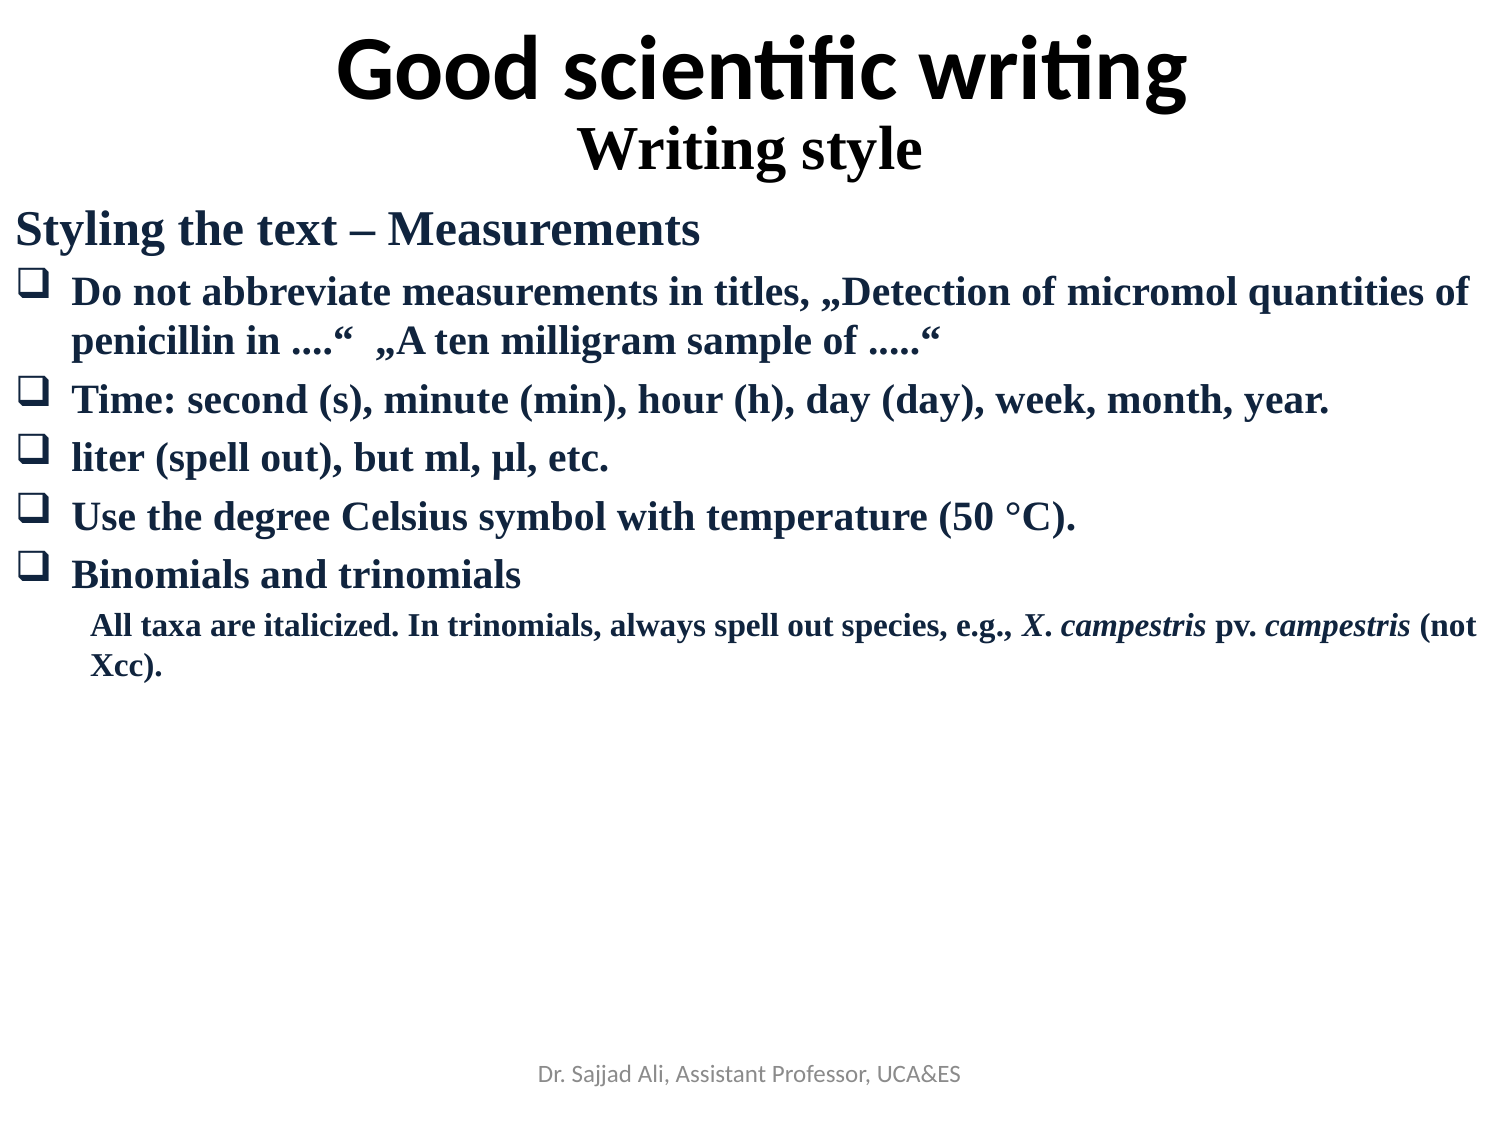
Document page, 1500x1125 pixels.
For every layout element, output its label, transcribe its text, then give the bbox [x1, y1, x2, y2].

text_box Writing style [561, 125, 939, 190]
footer Dr. Sajjad Ali, Assistant Professor, UCA&ES [512, 1042, 988, 1103]
subtitle Styling the text – Measurements Do not abbreviate measurements in titles, „Detection of micromol quantities of penicillin in ....“ „A ten milligram sample of .....“ Time: second (s), minute (min), hour (h), day (day), week, month, year. liter (spell out), but ml, µl, etc. Use the degree Celsius symbol with temperature (50 °C). Binomials and trinomials All taxa are italicized. In trinomials, always spell out species, e.g., X. campestris pv. campestris (not Xcc). [0, 187, 1500, 738]
text_box Good scientific writing [124, 0, 1400, 125]
